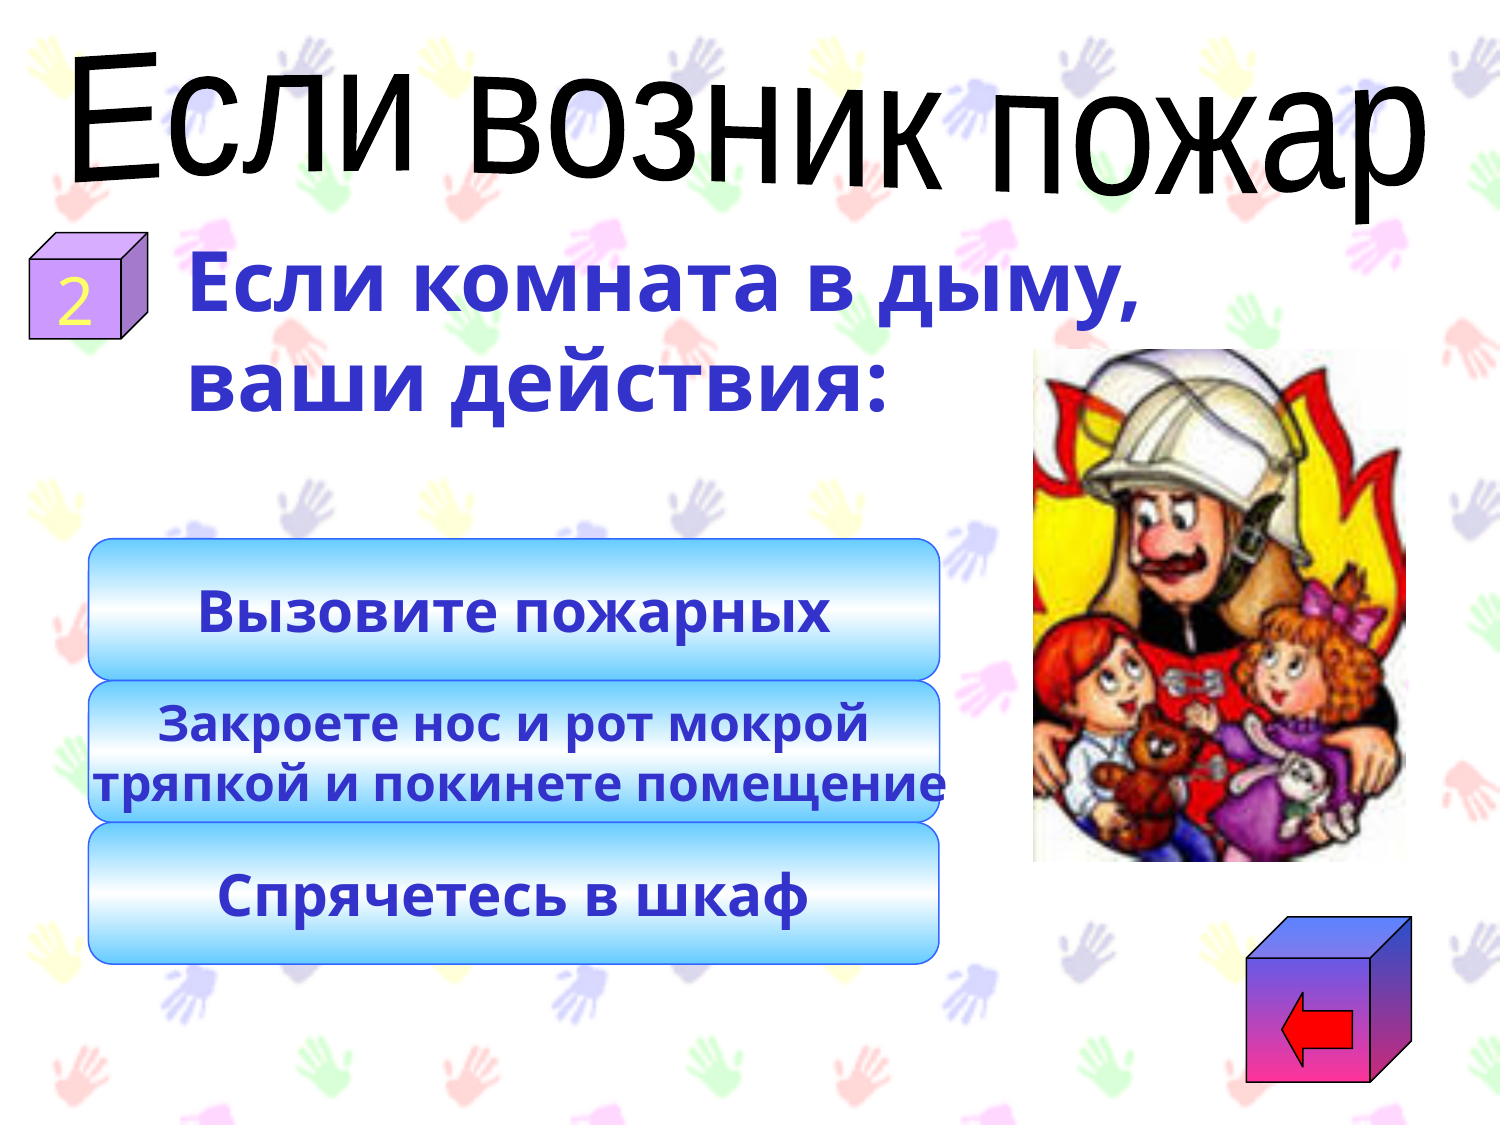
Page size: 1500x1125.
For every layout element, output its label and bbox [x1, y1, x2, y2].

text_box [1033, 349, 1406, 862]
text_box [1246, 916, 1412, 1083]
picture [0, 0, 1500, 1125]
